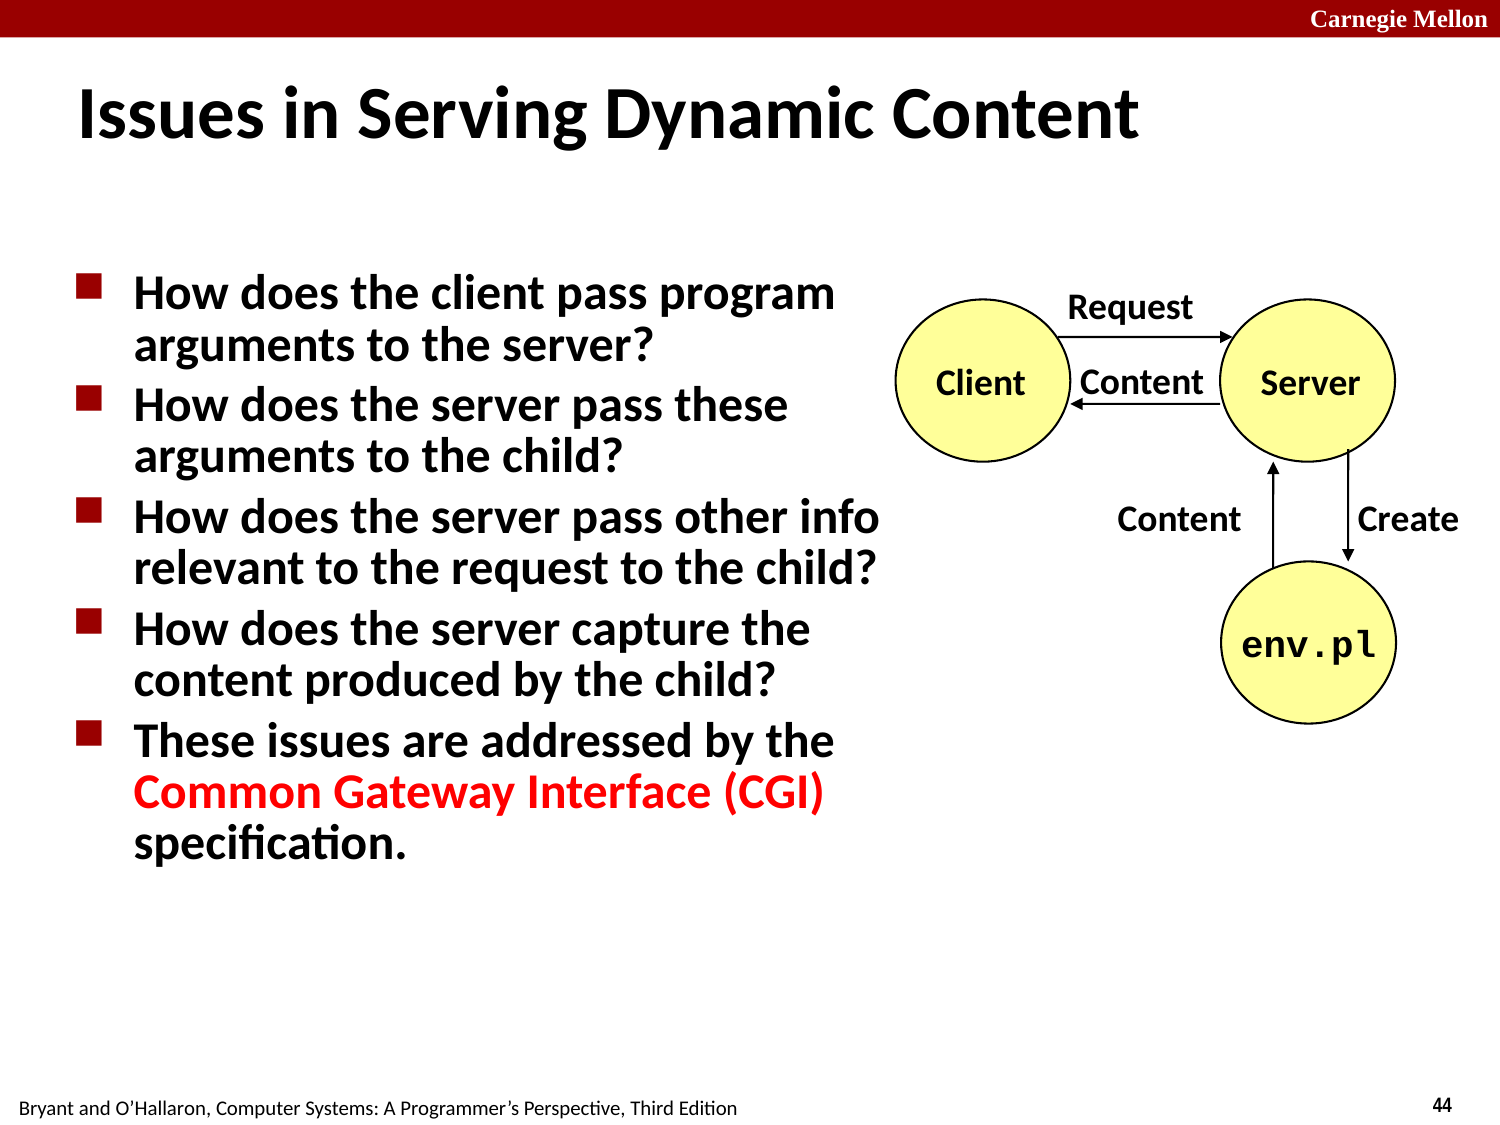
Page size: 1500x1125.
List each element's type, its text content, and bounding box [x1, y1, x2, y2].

text_box Request [1052, 274, 1209, 335]
text_box [1341, 547, 1355, 562]
text_box [1057, 330, 1233, 344]
text_box env.pl [1221, 561, 1397, 724]
title Issues in Serving Dynamic Content [62, 55, 1426, 151]
text_box Content [1065, 349, 1220, 410]
text_box Content [1102, 486, 1257, 547]
text_box Create [1342, 486, 1475, 547]
text_box [1267, 461, 1280, 568]
list How does the client pass program arguments to the server? How does the server pass these arguments to the child? How does the server pass other info relevant to the request to the child? How does the server capture the content produced by the child? These issues are addressed by the Common Gateway Interface (CGI) specification. [61, 261, 942, 1055]
text_box [1070, 397, 1221, 411]
text_box Server [1220, 299, 1396, 462]
text_box Client [895, 299, 1065, 462]
